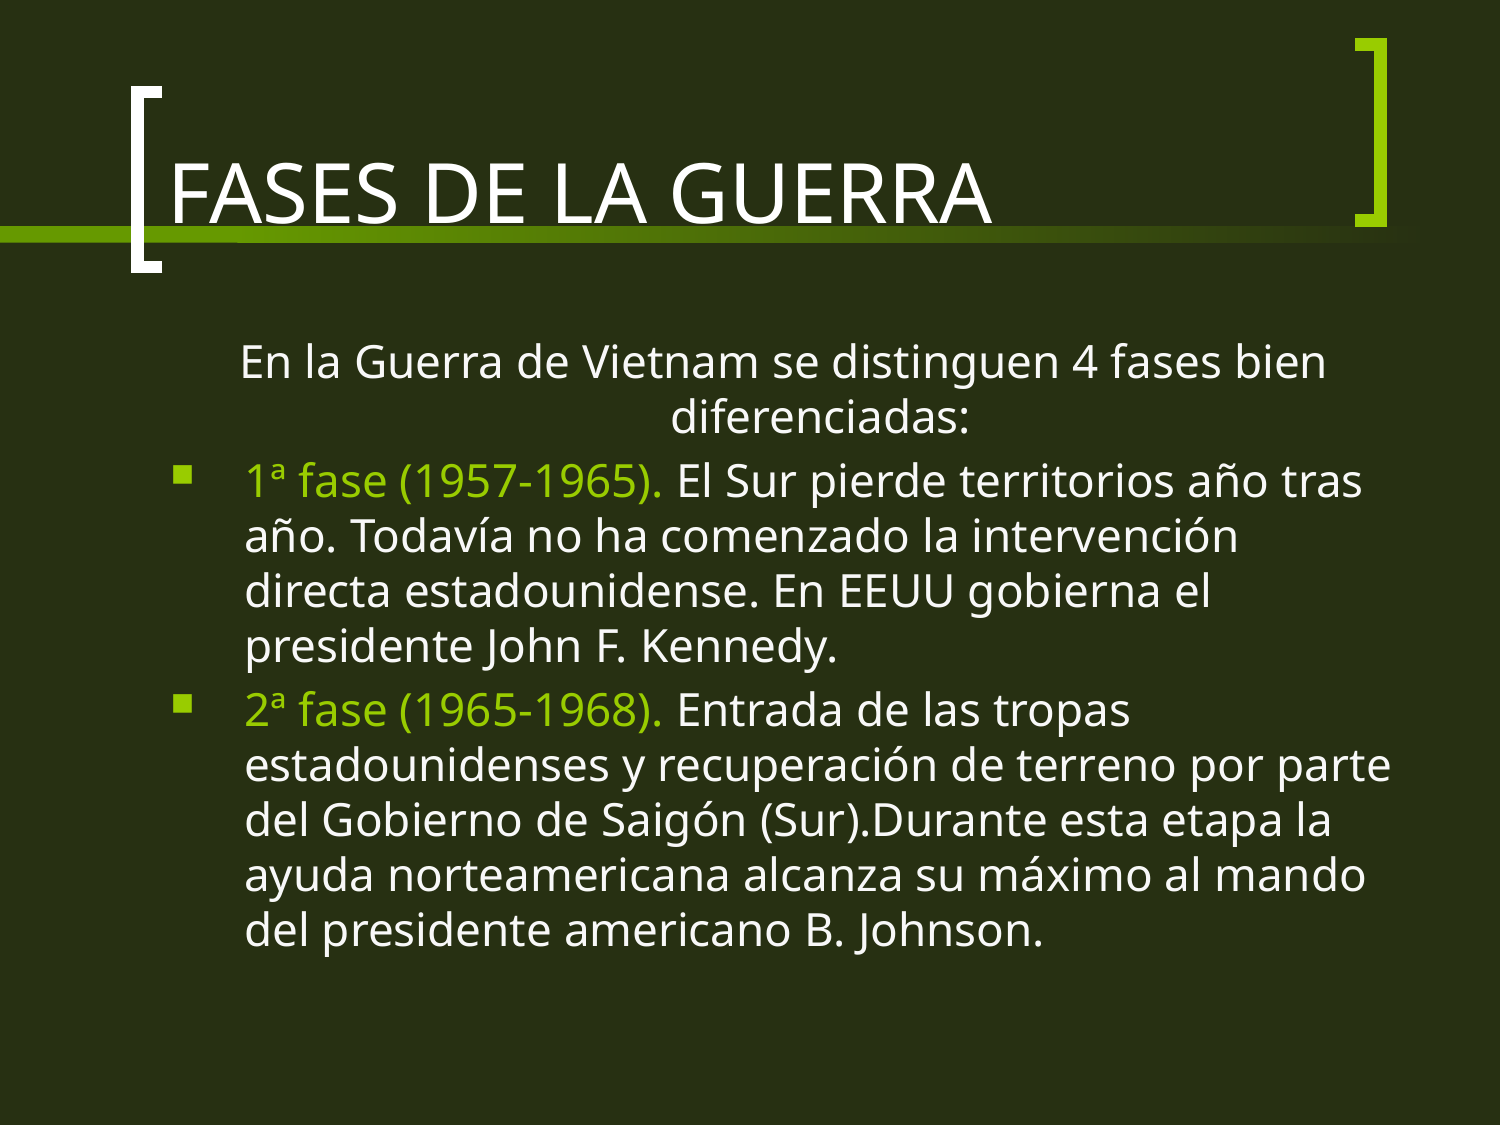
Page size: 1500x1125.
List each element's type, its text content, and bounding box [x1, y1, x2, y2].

list En la Guerra de Vietnam se distinguen 4 fases bien diferenciadas: 1ª fase (1957-1965). El Sur pierde territorios año tras año. Todavía no ha comenzado la intervención directa estadounidense. En EEUU gobierna el presidente John F. Kennedy. 2ª fase (1965-1968). Entrada de las tropas estadounidenses y recuperación de terreno por parte del Gobierno de Saigón (Sur).Durante esta etapa la ayuda norteamericana alcanza su máximo al mando del presidente americano B. Johnson. [155, 324, 1413, 1001]
title FASES DE LA GUERRA [152, 15, 1328, 248]
